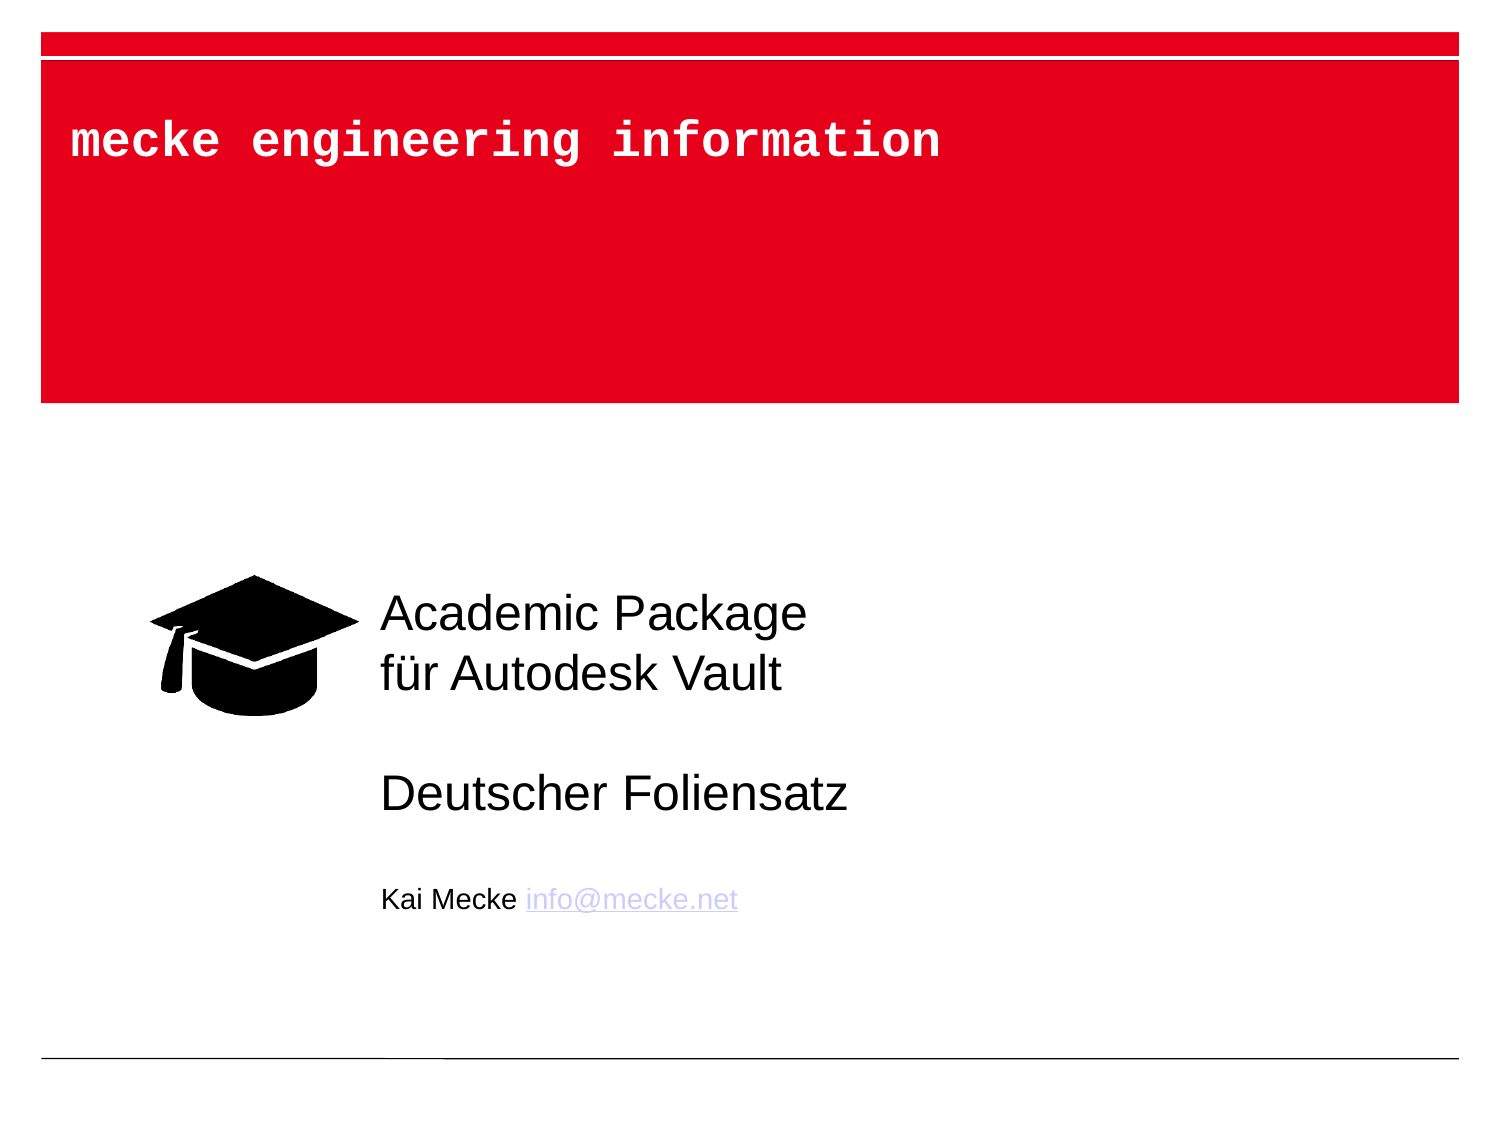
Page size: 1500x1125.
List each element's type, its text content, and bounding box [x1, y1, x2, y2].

title mecke engineering information [70, 97, 1443, 235]
subtitle Academic Package für Autodesk Vault Deutscher Foliensatz Kai Mecke info@mecke.net [365, 572, 1417, 969]
picture [149, 572, 367, 724]
